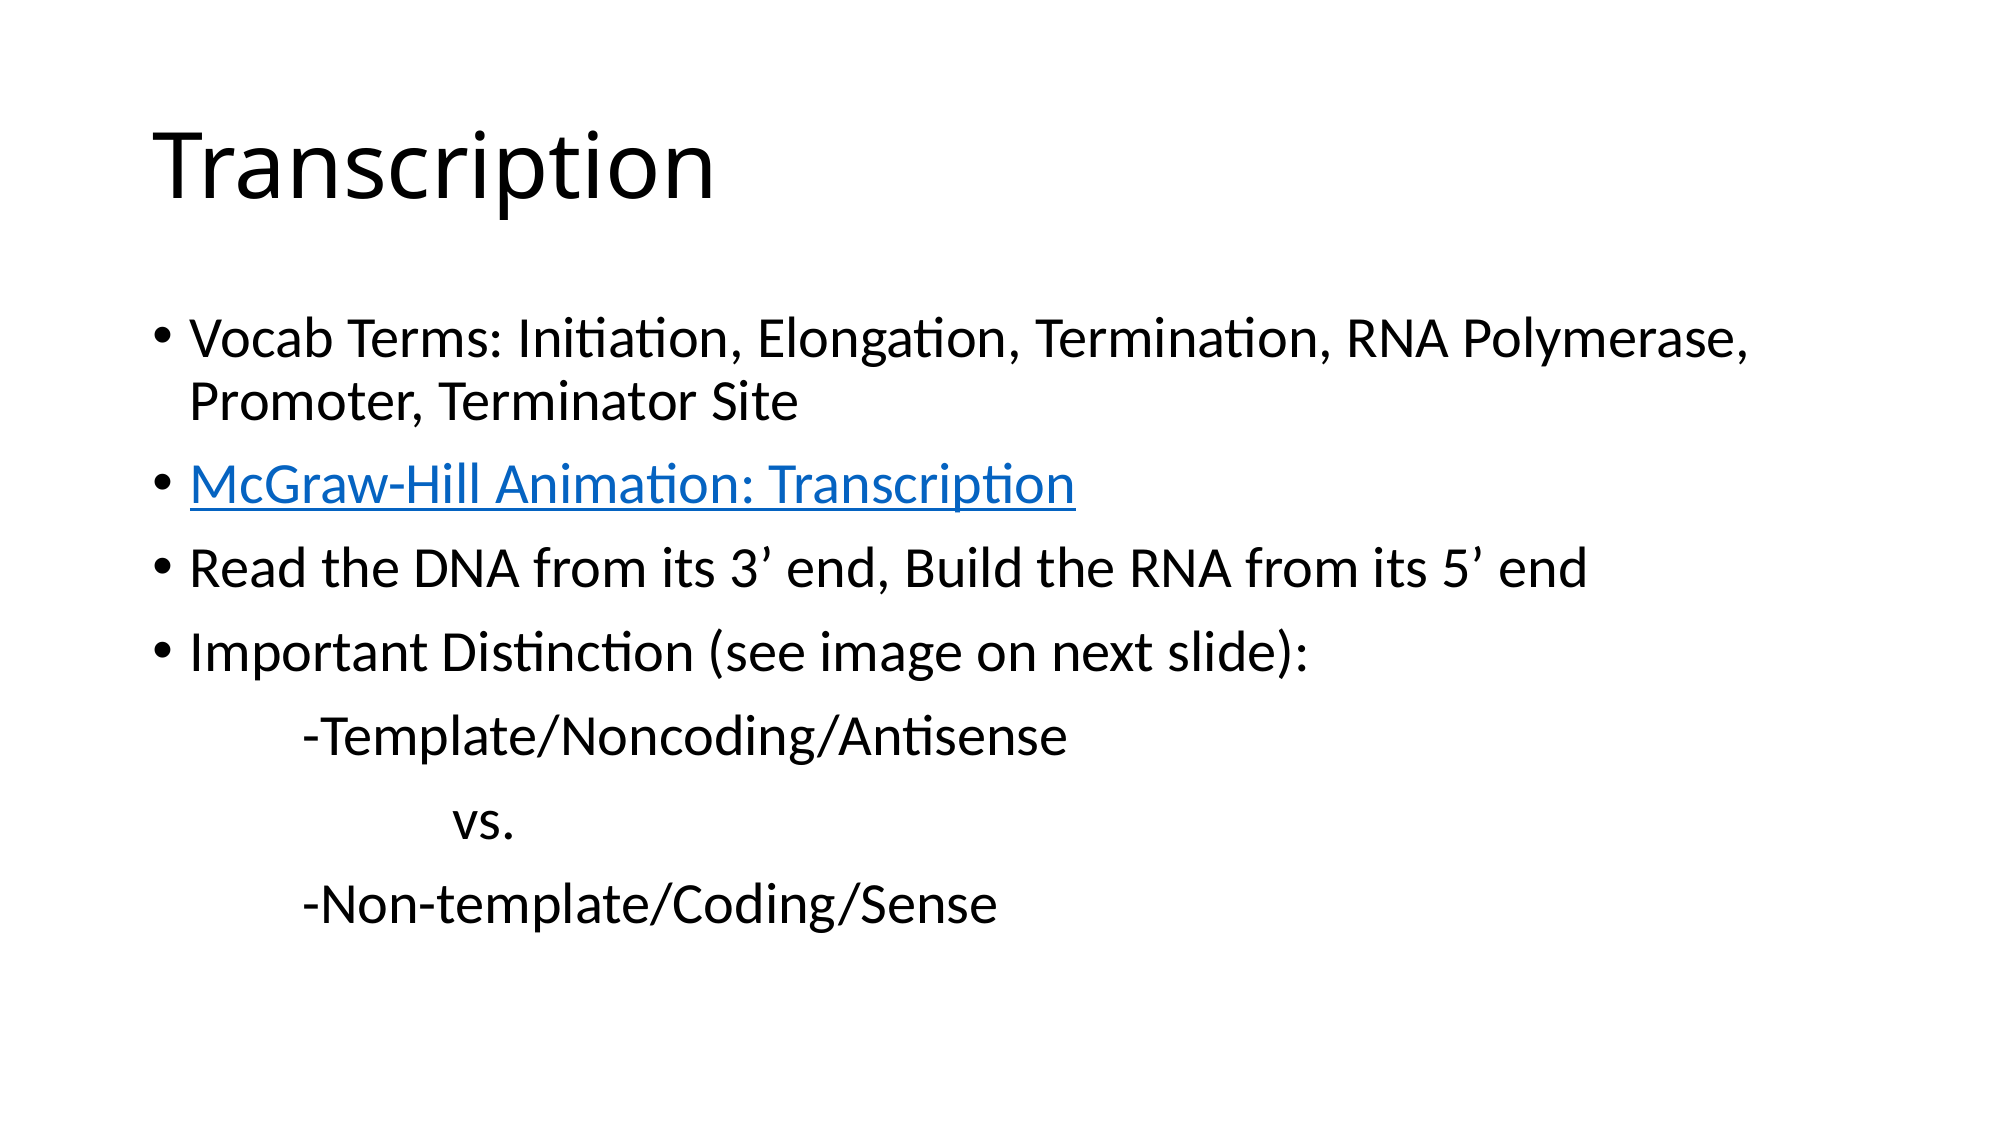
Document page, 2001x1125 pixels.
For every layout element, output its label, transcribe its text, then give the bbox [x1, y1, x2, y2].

list Vocab Terms: Initiation, Elongation, Termination, RNA Polymerase, Promoter, Terminator Site McGraw-Hill Animation: Transcription Read the DNA from its 3’ end, Build the RNA from its 5’ end Important Distinction (see image on next slide): -Template/Noncoding/Antisense vs. -Non-template/Coding/Sense [137, 299, 1863, 1014]
title Transcription [137, 59, 1863, 278]
